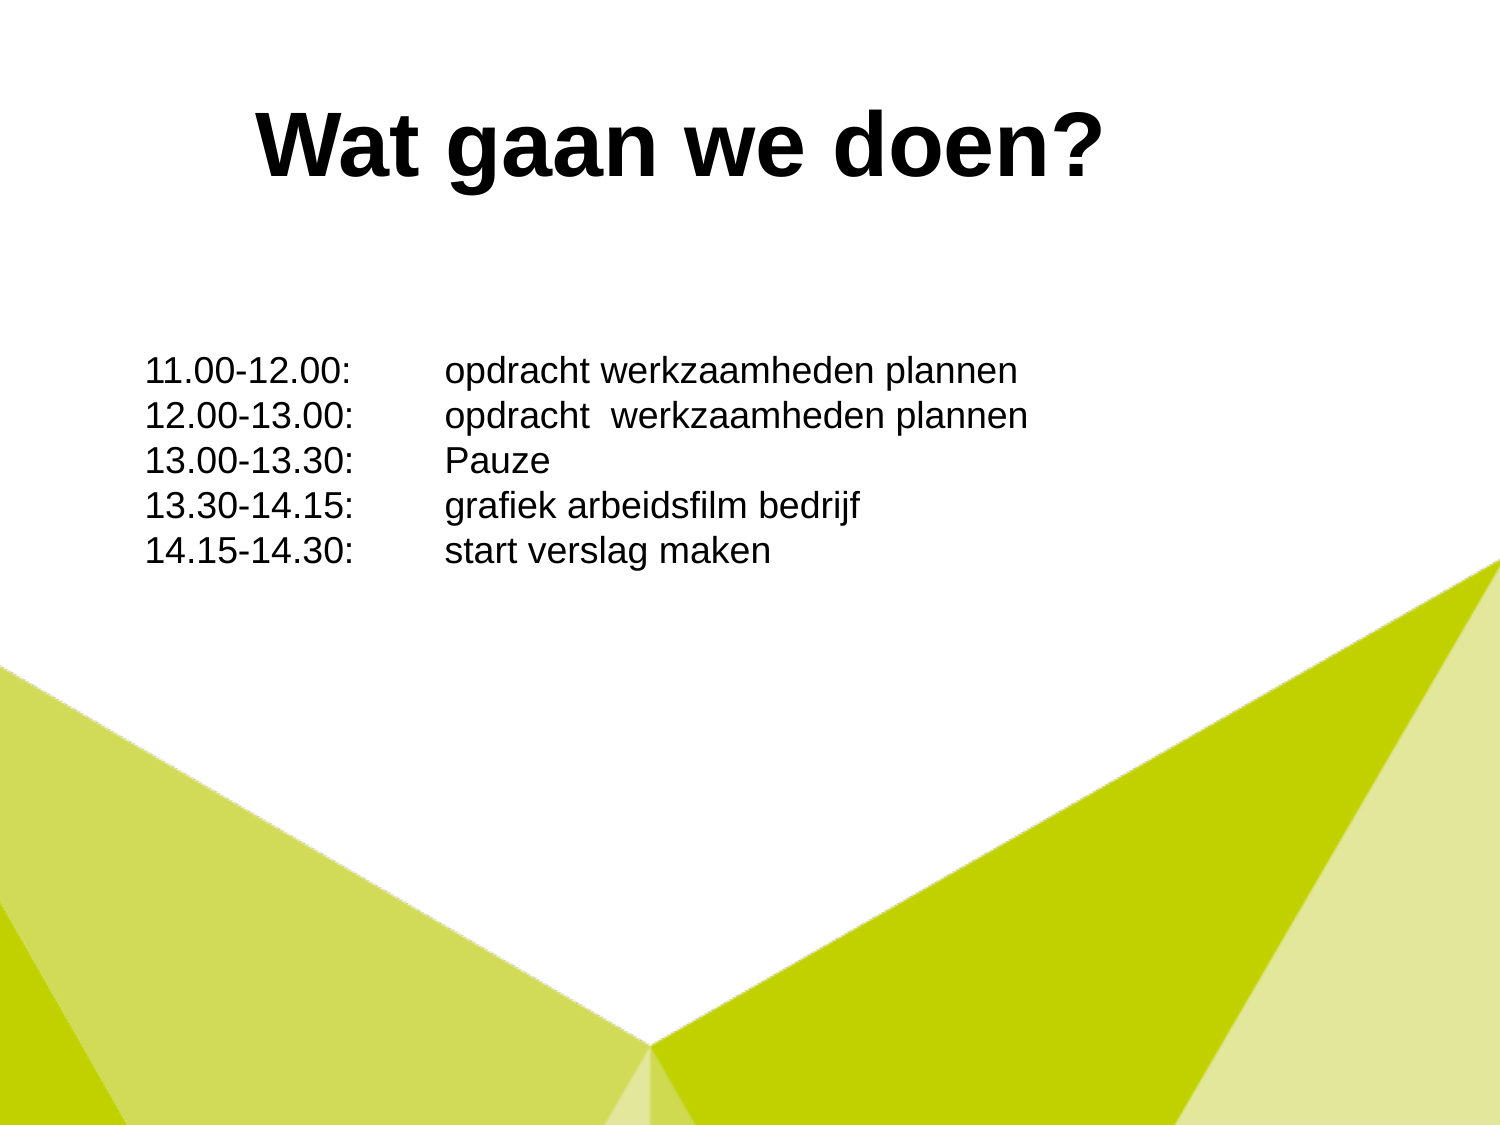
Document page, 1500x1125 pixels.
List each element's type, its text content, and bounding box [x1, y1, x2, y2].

text_box 11.00-12.00: opdracht werkzaamheden plannen 12.00-13.00: opdracht werkzaamheden plannen 13.00-13.30: Pauze 13.30-14.15: grafiek arbeidsfilm bedrijf 14.15-14.30: start verslag maken [129, 338, 1316, 483]
picture [0, 485, 1500, 1125]
text_box Wat gaan we doen? [65, 77, 1297, 202]
